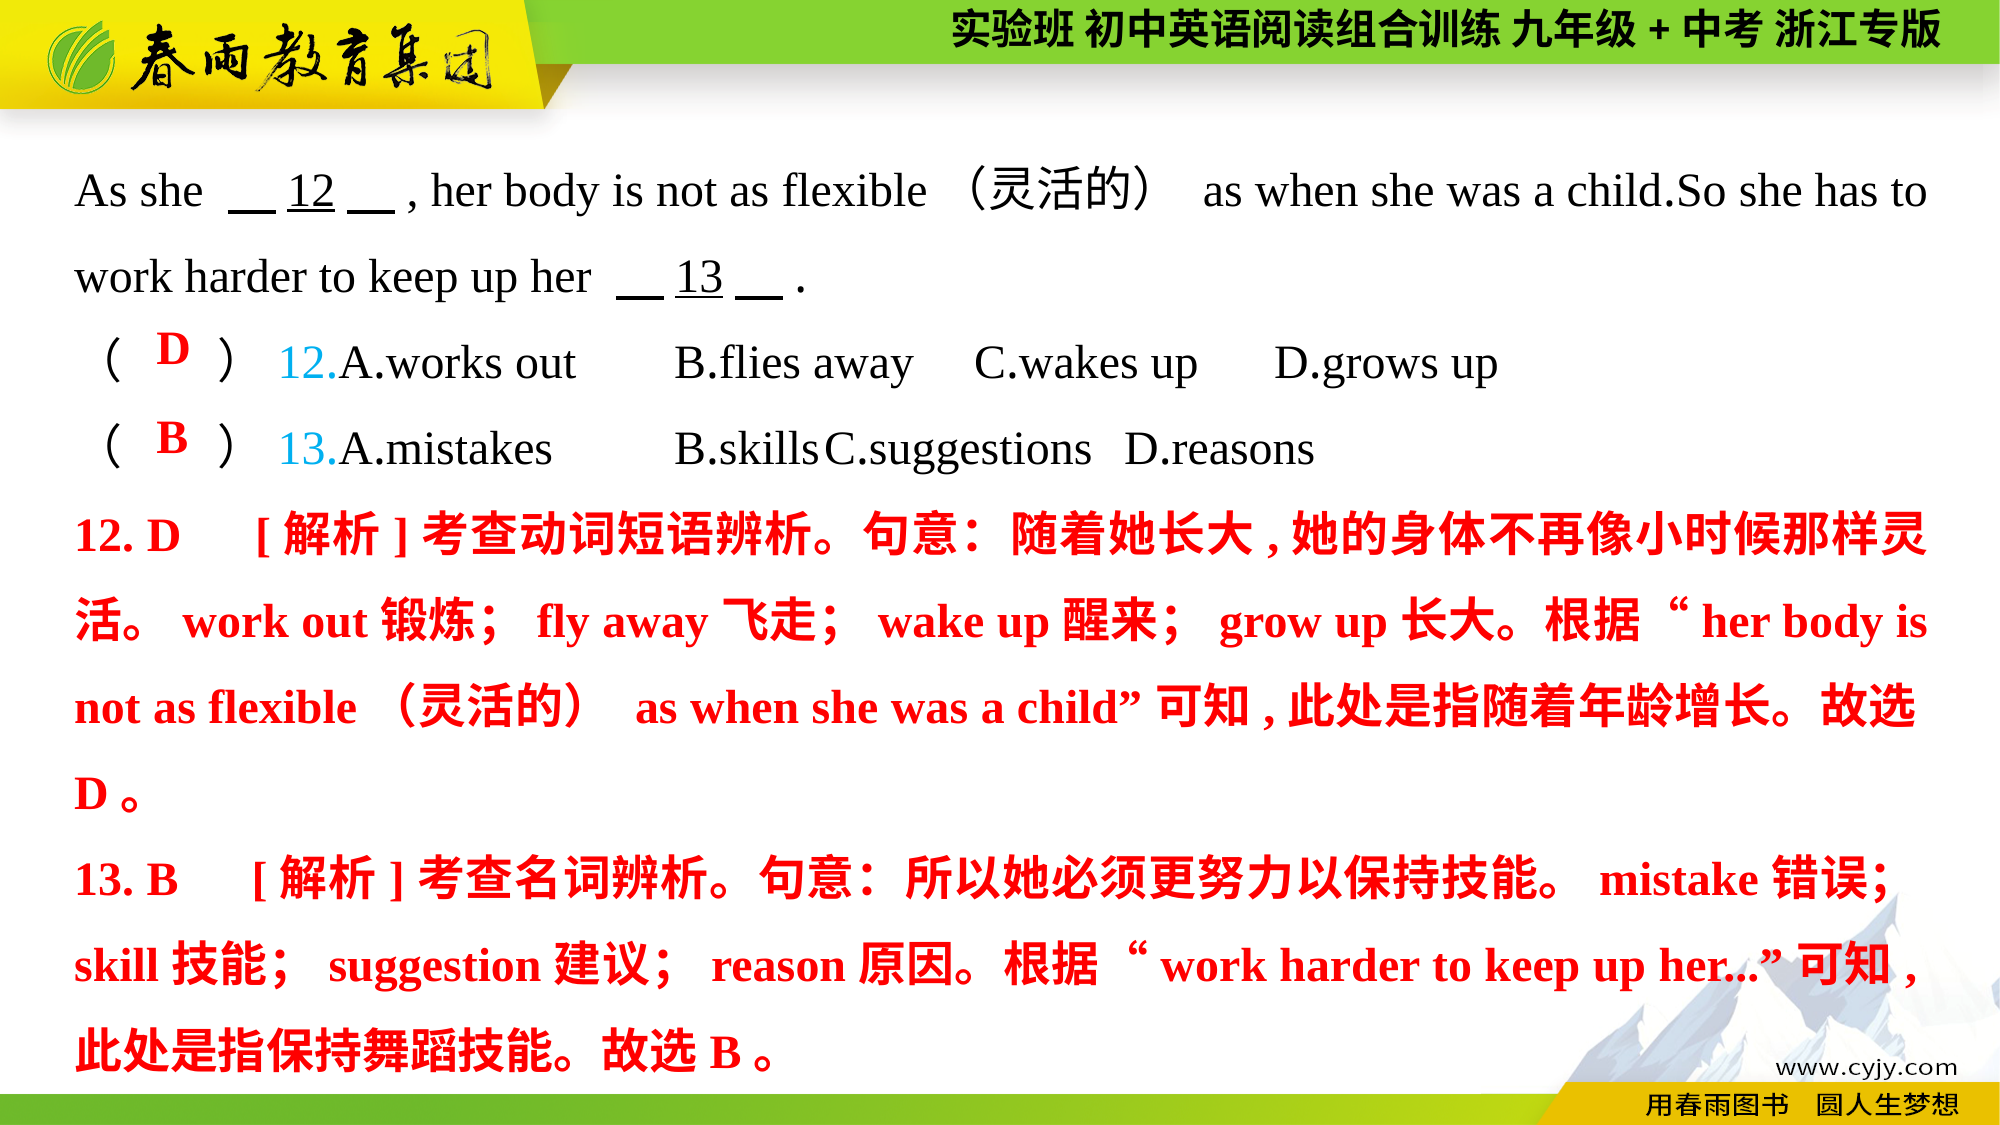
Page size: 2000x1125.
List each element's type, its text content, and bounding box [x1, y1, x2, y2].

text_box （ ）12.A.works out B.flies away C.wakes up D.grows up （ ）13.A.mistakes B.skills C.suggestions D.reasons [59, 294, 1944, 467]
text_box D [141, 309, 207, 382]
list As she 12 , her body is not as flexible（灵活的） as when she was a child.So she has to work harder to keep up her 13 . [59, 122, 1944, 294]
text_box B [141, 398, 204, 471]
text_box 12. D [解析]考查动词短语辨析。句意：随着她长大,她的身体不再像小时候那样灵活。work out锻炼；fly away飞走；wake up醒来；grow up长大。根据“her body is not as flexible（灵活的） as when she was a child”可知,此处是指随着年龄增长。故选D。 13. B [解析]考查名词辨析。句意：所以她必须更努力以保持技能。mistake错误；skill技能；suggestion建议；reason原因。根据“work harder to keep up her...”可知,此处是指保持舞蹈技能。故选B。 [59, 467, 1944, 1086]
picture [0, 0, 2000, 1125]
